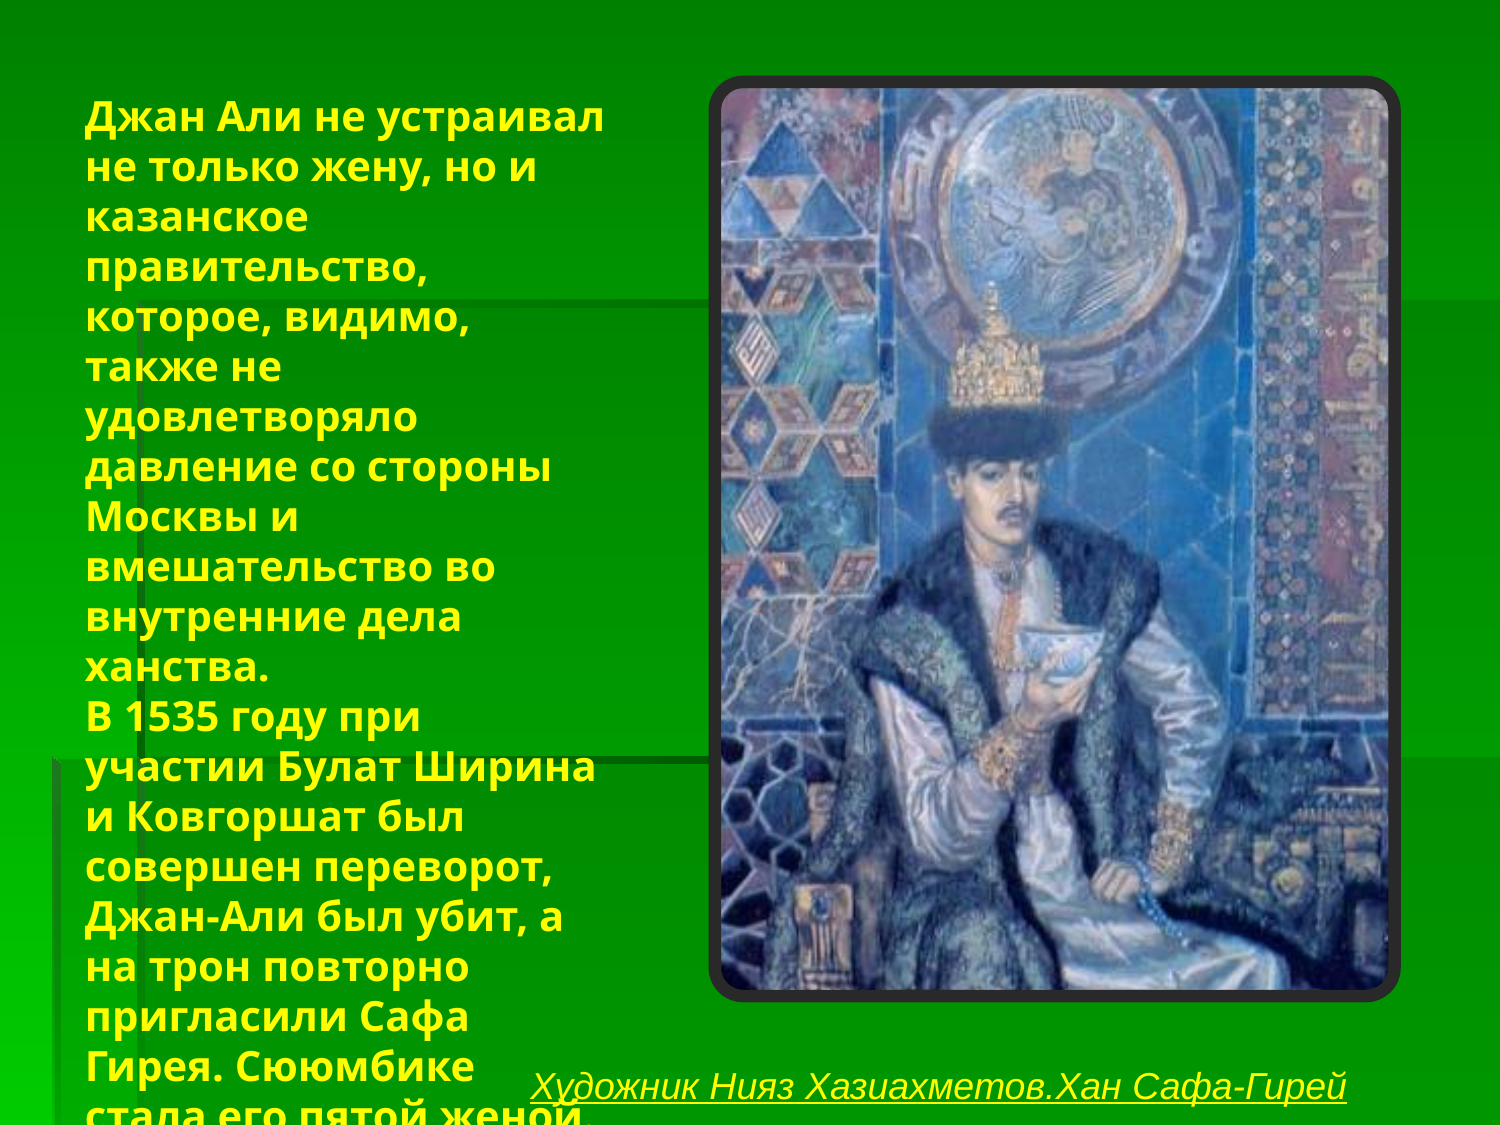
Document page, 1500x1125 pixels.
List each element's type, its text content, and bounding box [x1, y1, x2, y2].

picture [714, 81, 1395, 997]
text_box Джан Али не устраивал не только жену, но и казанское правительство, которое, видимо, также не удовлетворяло давление со стороны Москвы и вмешательство во внутренние дела ханства. В 1535 году при участии Булат Ширина и Ковгоршат был совершен переворот, Джан-Али был убит, а на трон повторно пригласили Сафа Гирея. Сююмбике стала его пятой женой. [70, 82, 622, 1125]
text_box Художник Нияз Хазиахметов.Хан Сафа-Гирей [515, 1054, 1454, 1115]
